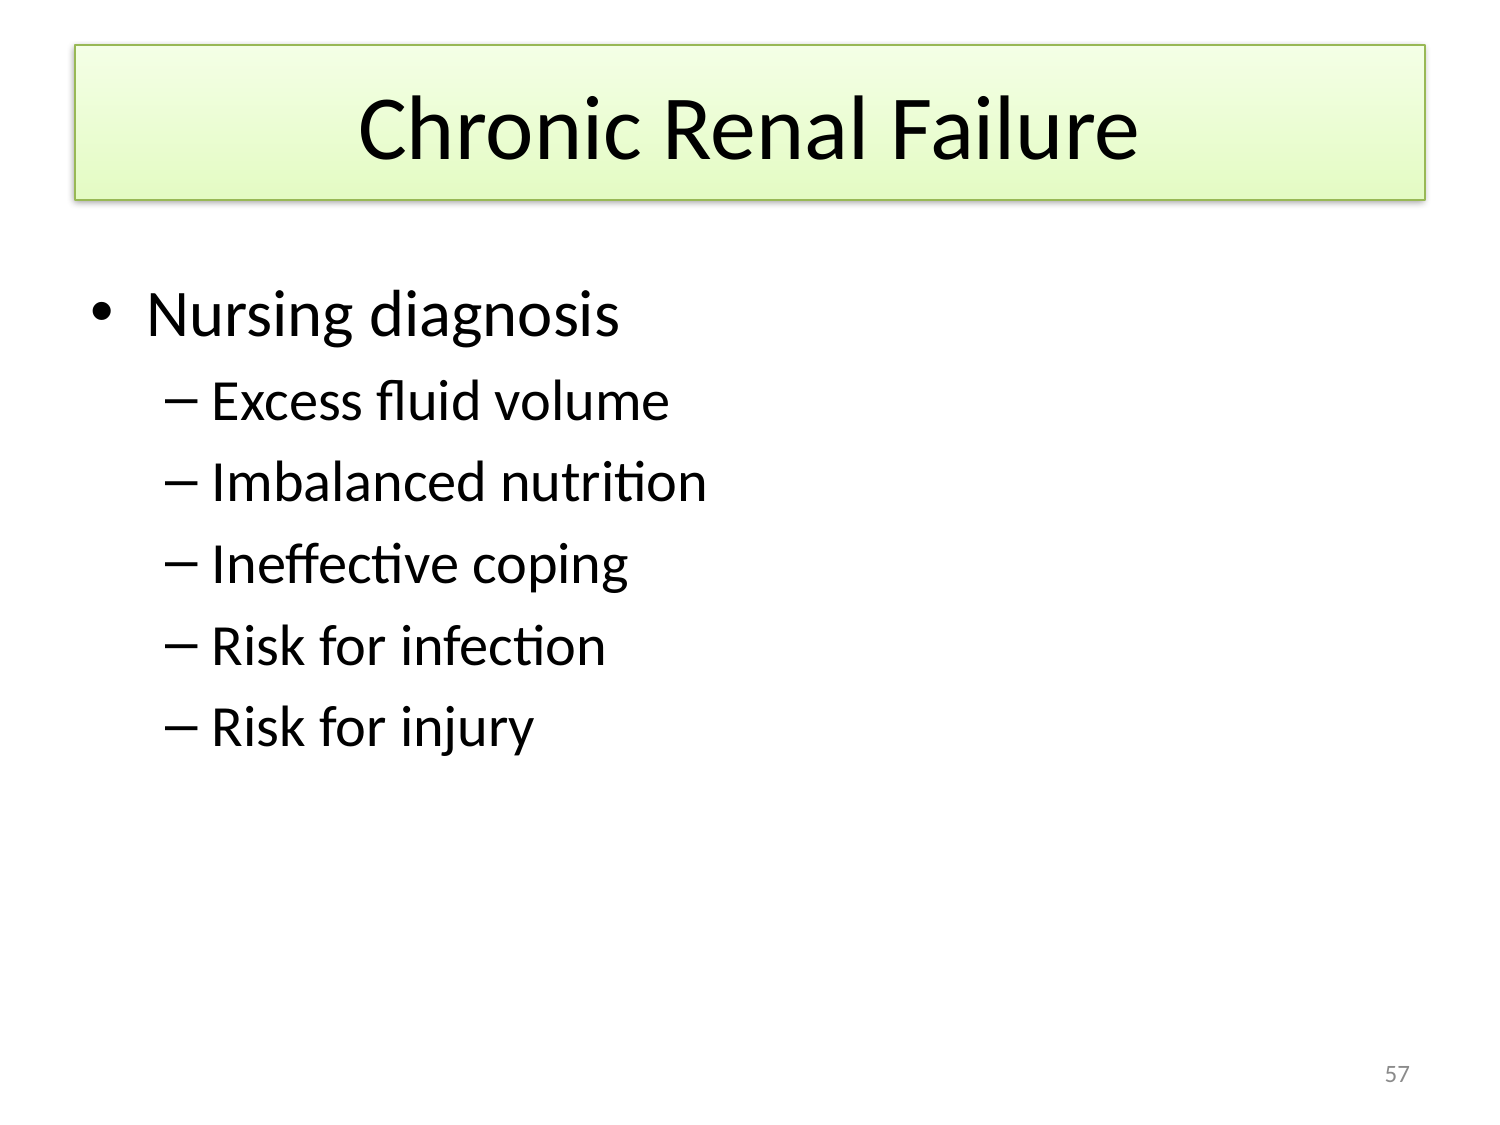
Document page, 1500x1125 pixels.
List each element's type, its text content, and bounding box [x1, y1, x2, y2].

list Nursing diagnosis Excess fluid volume Imbalanced nutrition Ineffective coping Risk for infection Risk for injury [75, 262, 1425, 1005]
title Chronic Renal Failure [74, 44, 1426, 201]
slide_number 57 [1074, 1042, 1425, 1103]
